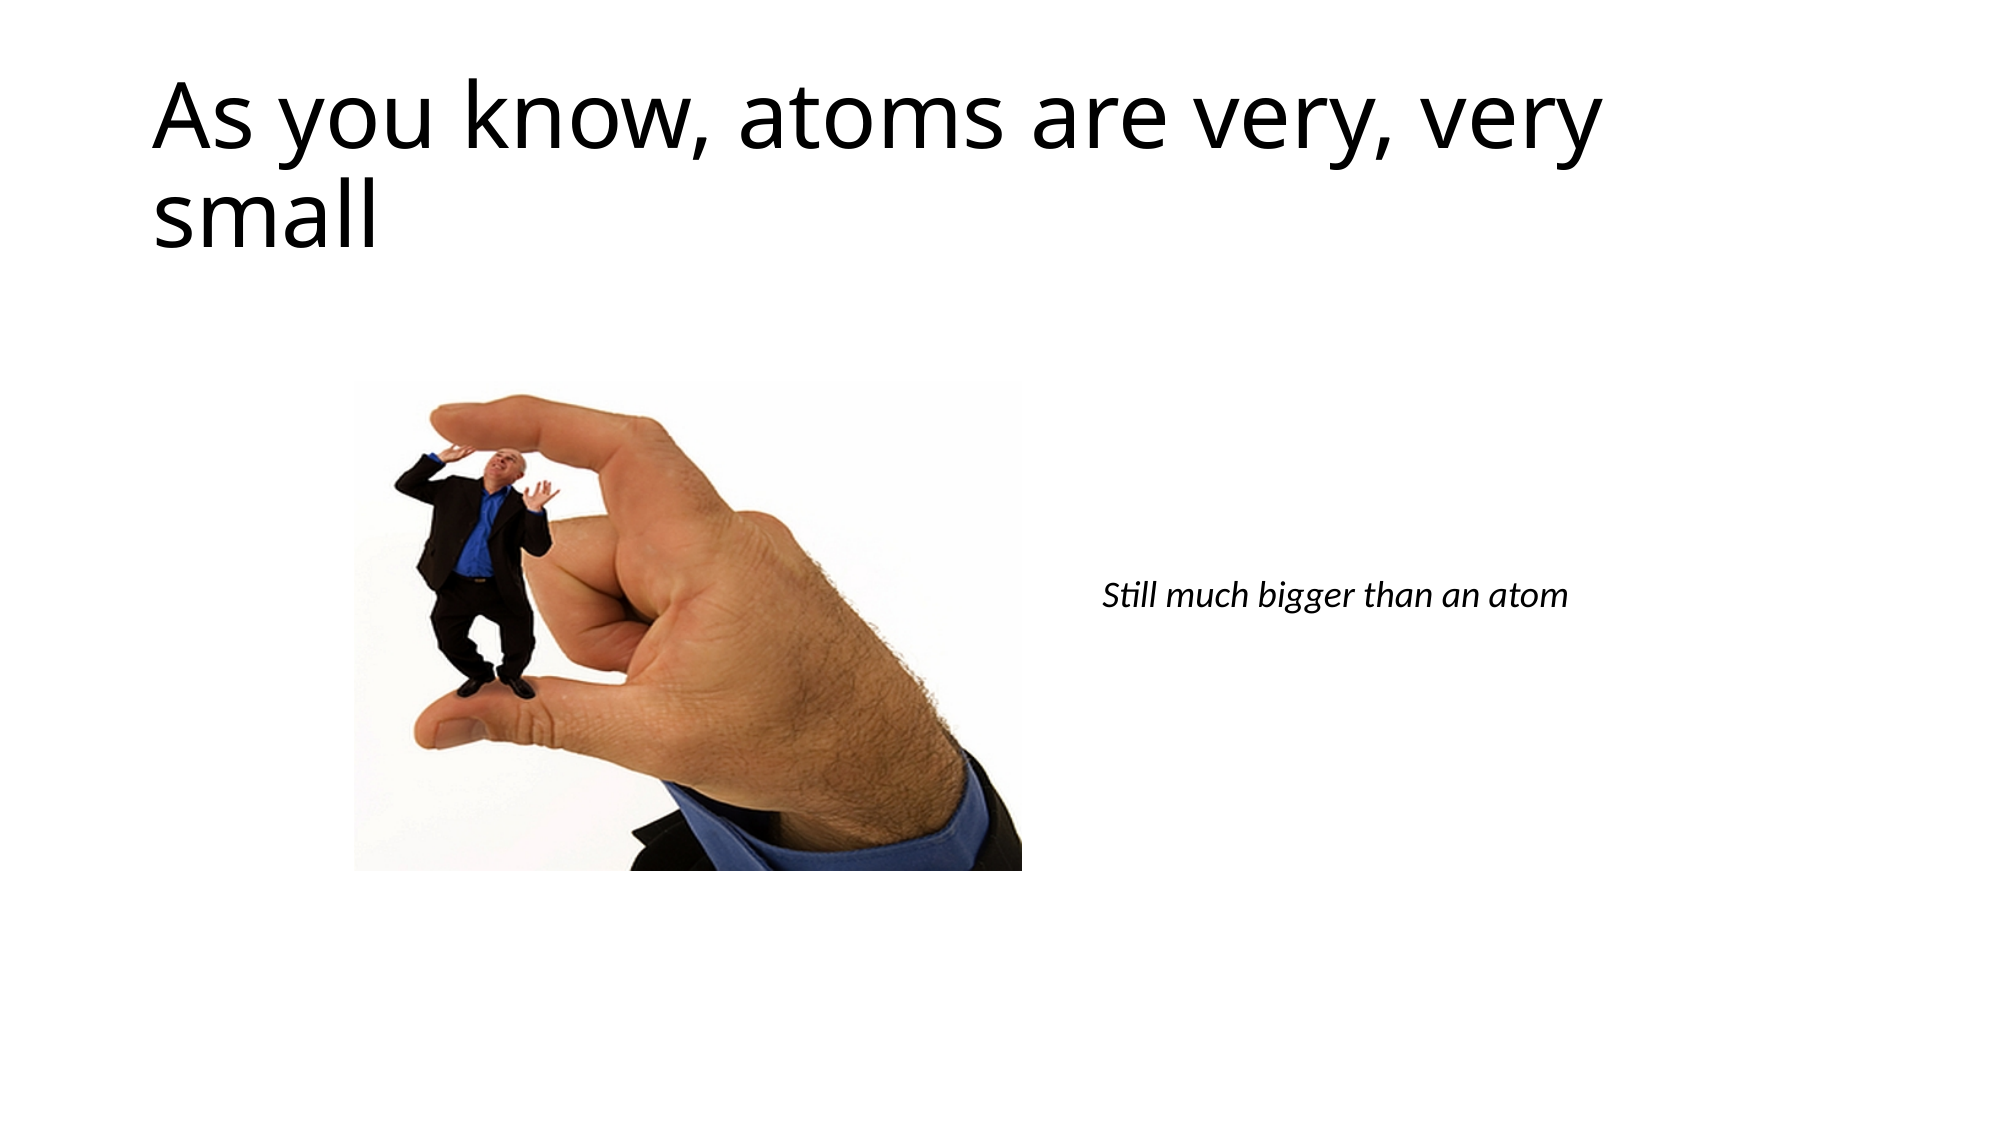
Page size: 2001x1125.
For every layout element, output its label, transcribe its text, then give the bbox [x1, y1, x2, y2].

title As you know, atoms are very, very small [137, 59, 1863, 278]
text_box Still much bigger than an atom [1087, 562, 1819, 623]
picture [354, 381, 1022, 871]
